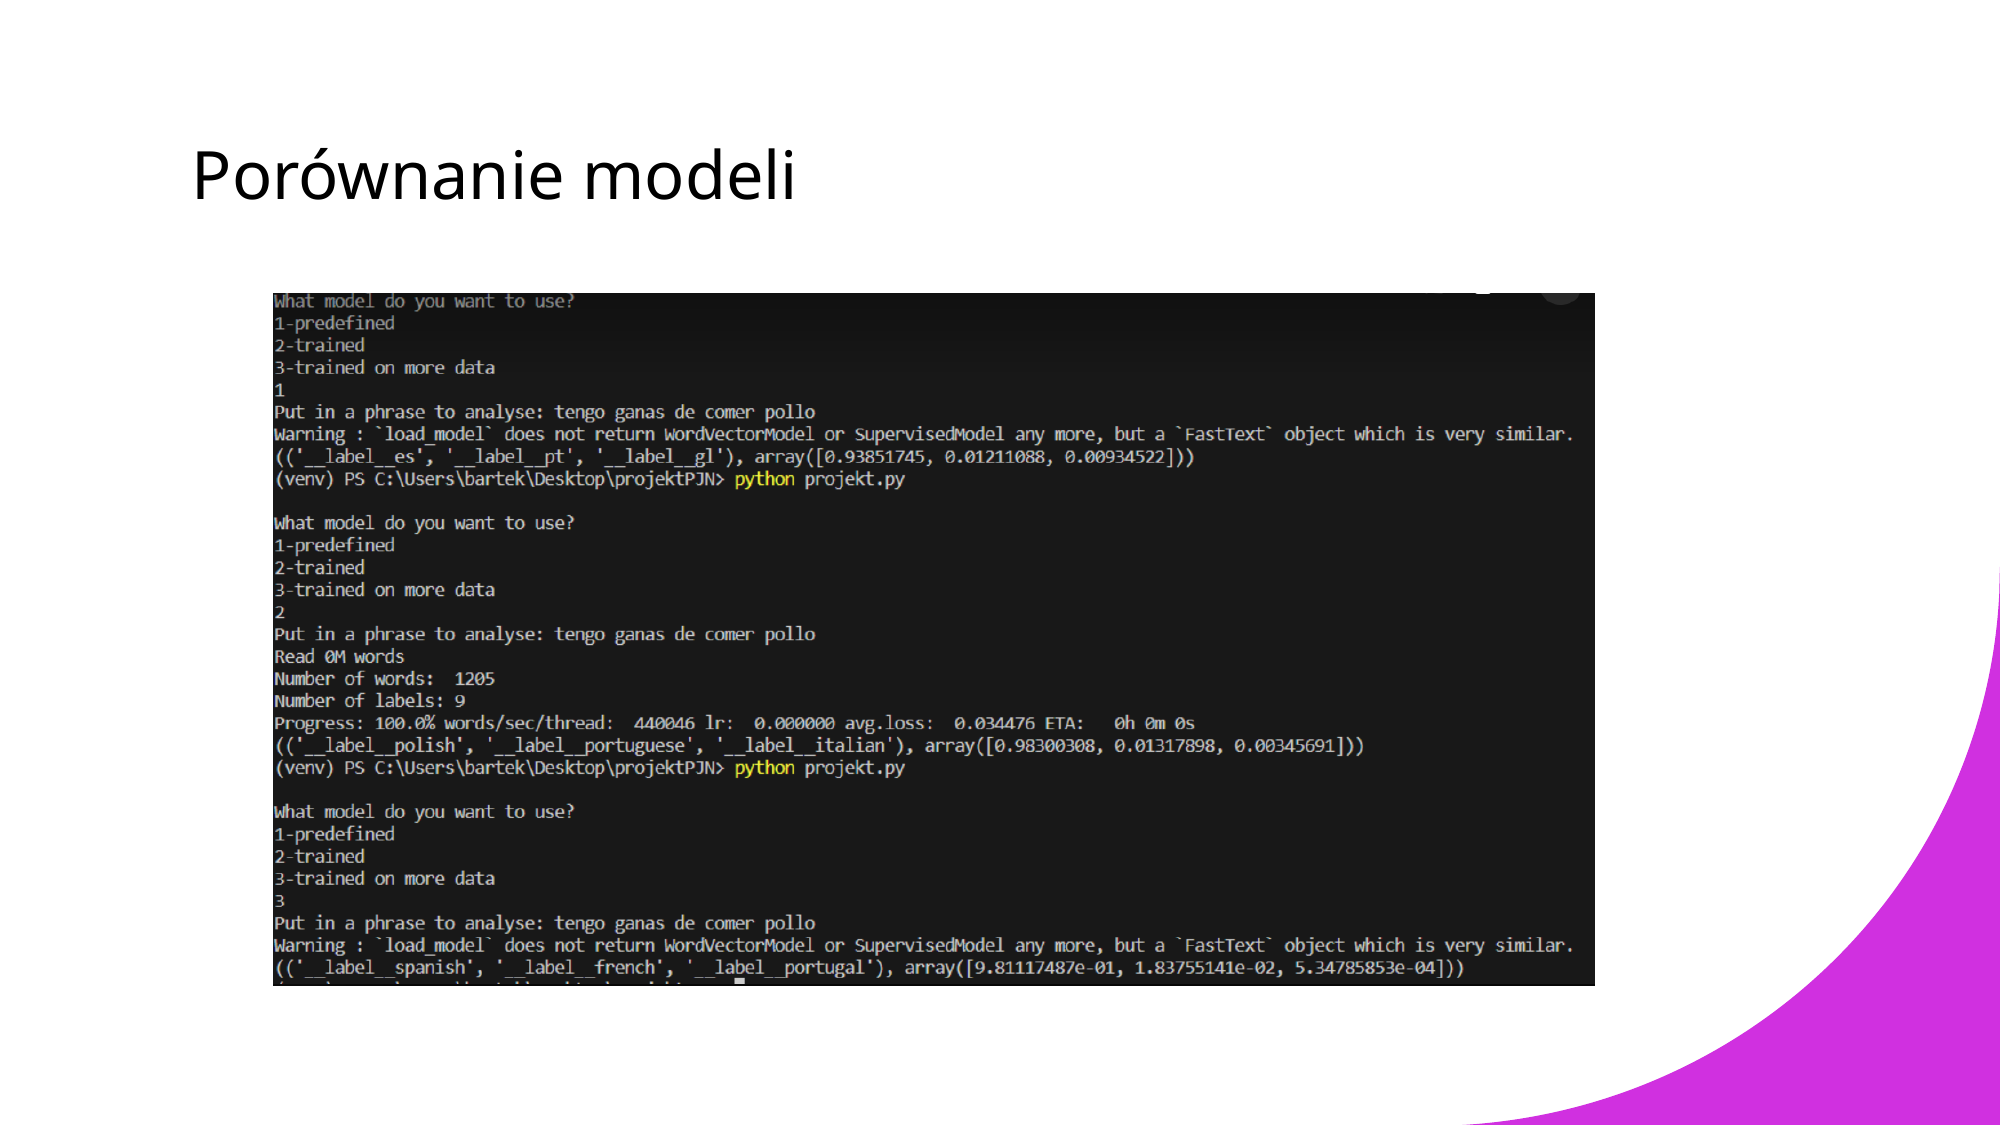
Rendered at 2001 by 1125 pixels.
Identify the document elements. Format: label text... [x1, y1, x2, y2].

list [273, 293, 1595, 986]
title Porównanie modeli [176, 118, 1809, 221]
